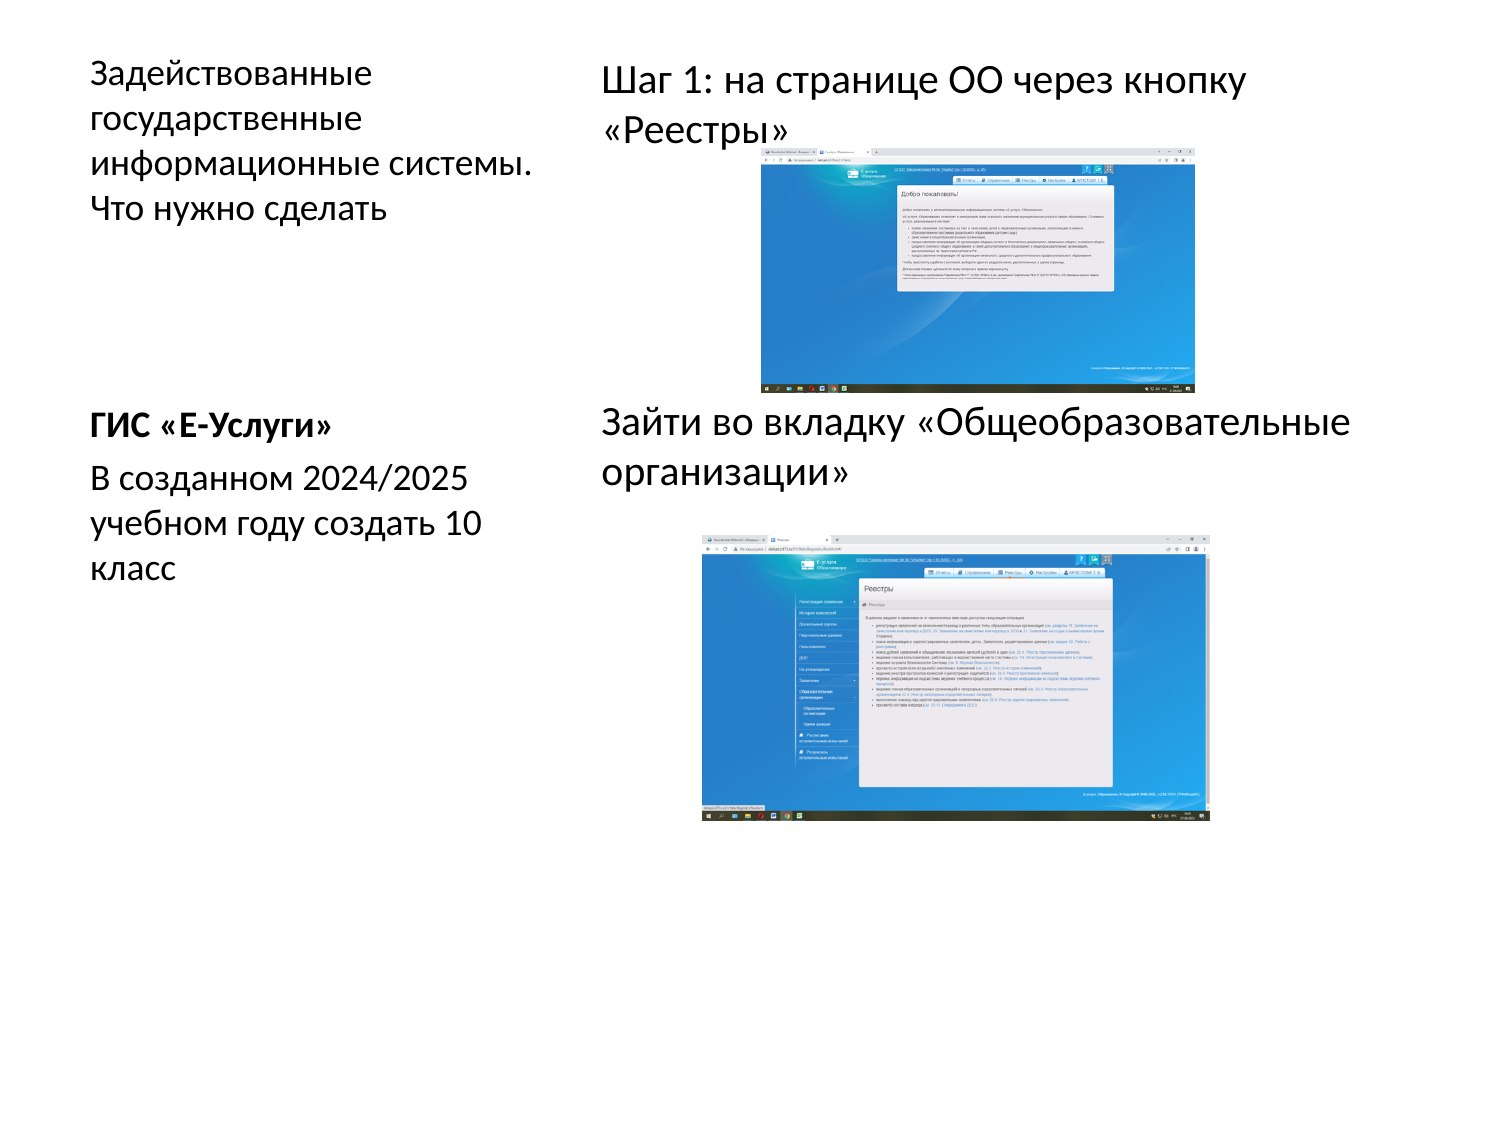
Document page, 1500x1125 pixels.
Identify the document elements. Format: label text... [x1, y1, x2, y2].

list ГИС «Е-Услуги» В созданном 2024/2025 учебном году создать 10 класс [75, 235, 569, 1005]
title Задействованные государственные информационные системы. Что нужно сделать [75, 44, 569, 235]
picture [761, 148, 1196, 393]
list Шаг 1: на странице ОО через кнопку «Реестры» Зайти во вкладку «Общеобразовательные организации» [586, 44, 1425, 1005]
picture [702, 535, 1210, 822]
